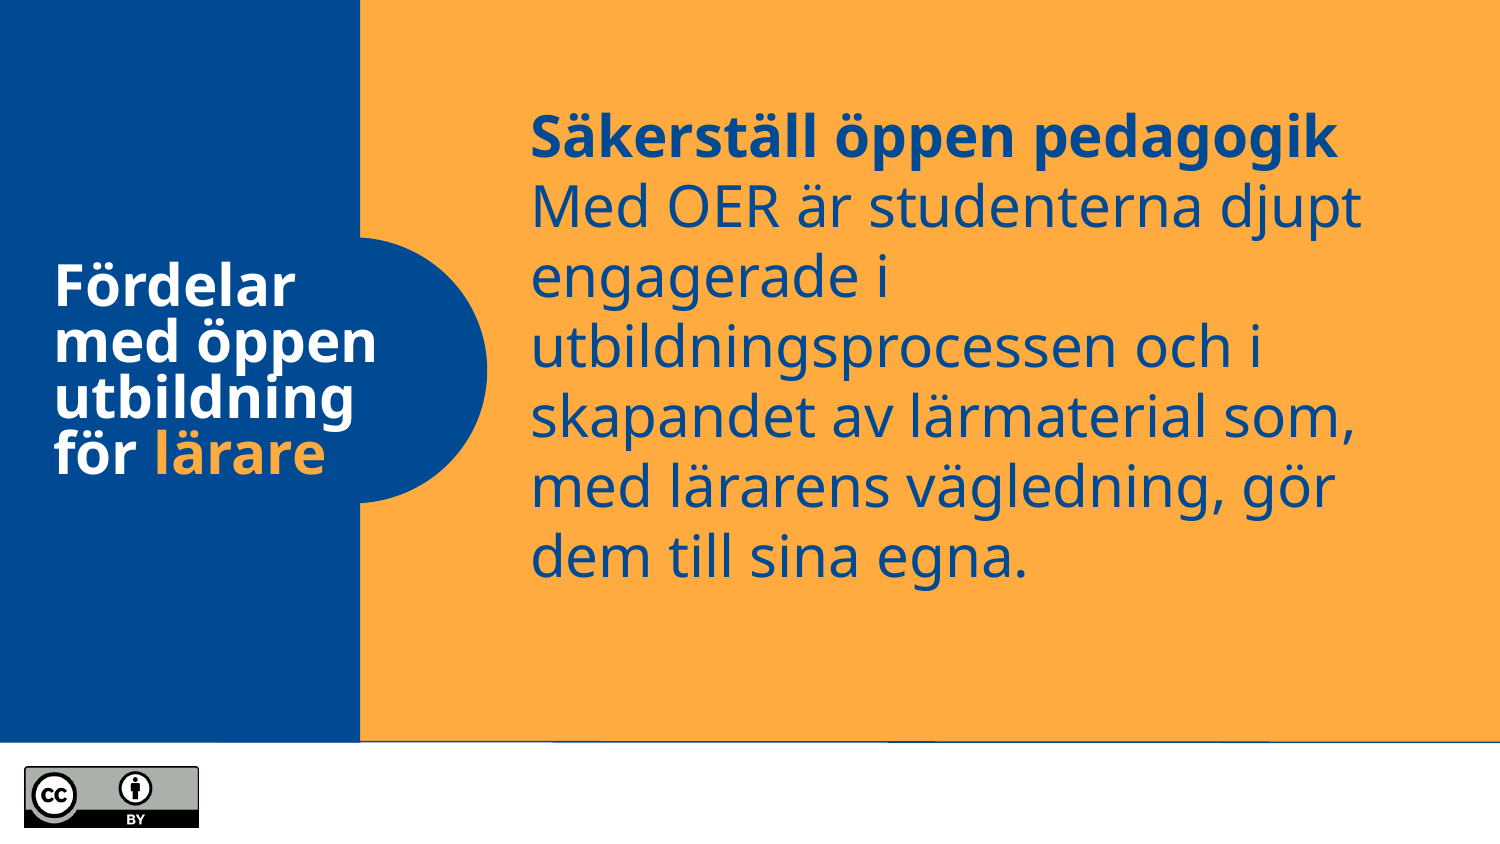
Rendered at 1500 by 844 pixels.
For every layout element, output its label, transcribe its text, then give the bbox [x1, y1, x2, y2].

text_box [0, 0, 361, 740]
text_box [304, 237, 401, 246]
text_box [421, 255, 488, 485]
picture [24, 765, 199, 828]
text_box Säkerställ öppen pedagogik Med OER är studenterna djupt engagerade i utbildningsprocessen och i skapandet av lärmaterial som, med lärarens vägledning, gör dem till sina egna. [511, 80, 1492, 608]
text_box [0, 750, 1500, 844]
text_box Fördelar med öppen utbildning för lärare [38, 246, 421, 501]
